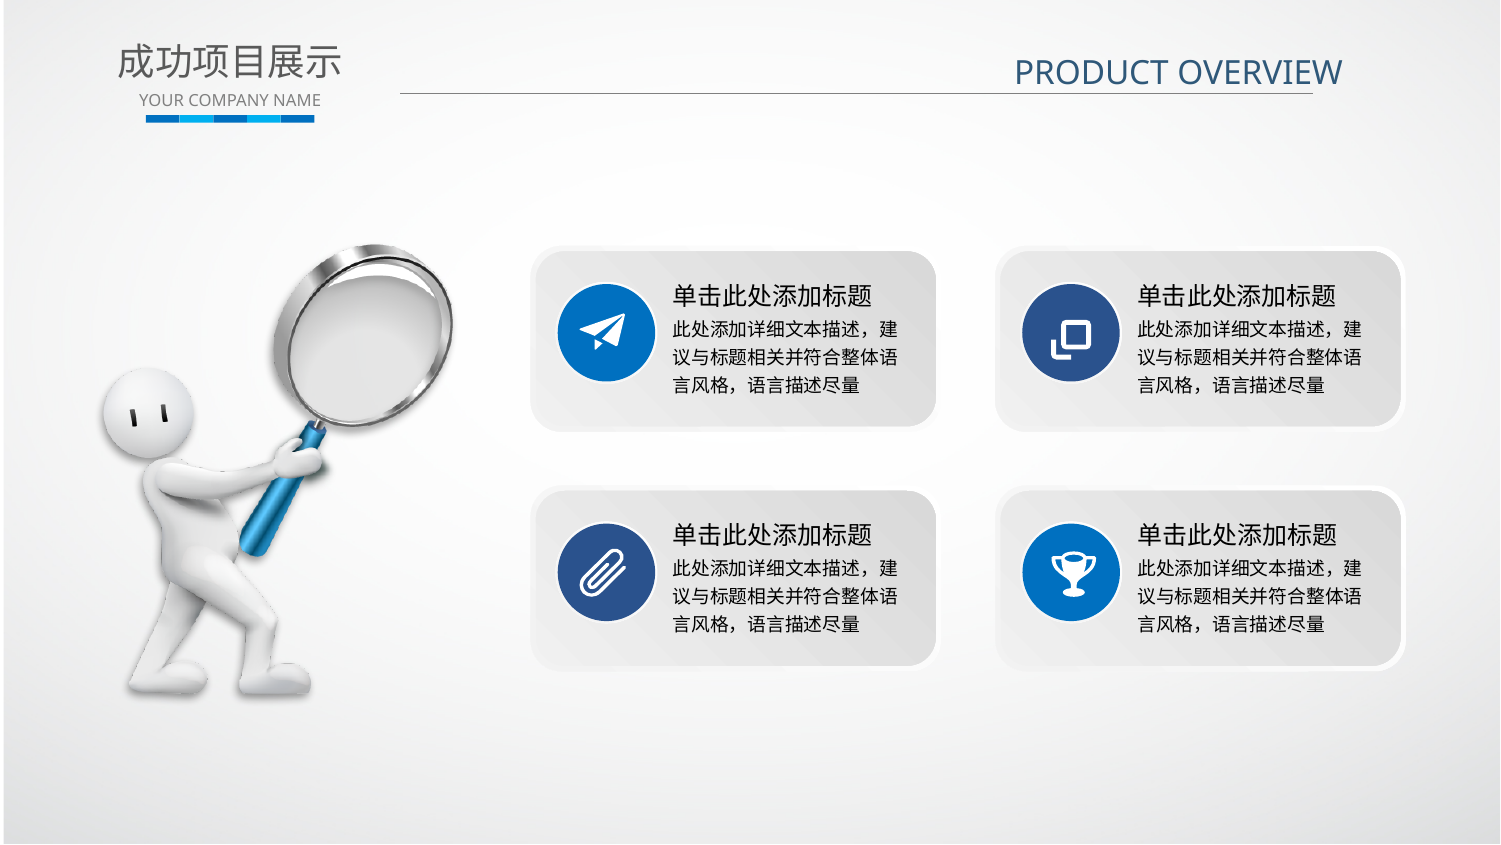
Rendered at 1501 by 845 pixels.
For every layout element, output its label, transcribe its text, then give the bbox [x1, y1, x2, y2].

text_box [1136, 521, 1377, 653]
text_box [555, 521, 658, 624]
text_box PRODUCT OVERVIEW [998, 42, 1501, 99]
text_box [1019, 281, 1123, 384]
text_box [995, 485, 1407, 672]
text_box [530, 245, 942, 432]
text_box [530, 485, 942, 672]
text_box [85, 31, 376, 123]
picture [3, 0, 1501, 844]
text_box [672, 521, 912, 653]
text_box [555, 281, 658, 384]
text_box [1136, 281, 1377, 414]
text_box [1020, 521, 1123, 624]
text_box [994, 245, 1406, 432]
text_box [672, 281, 912, 414]
